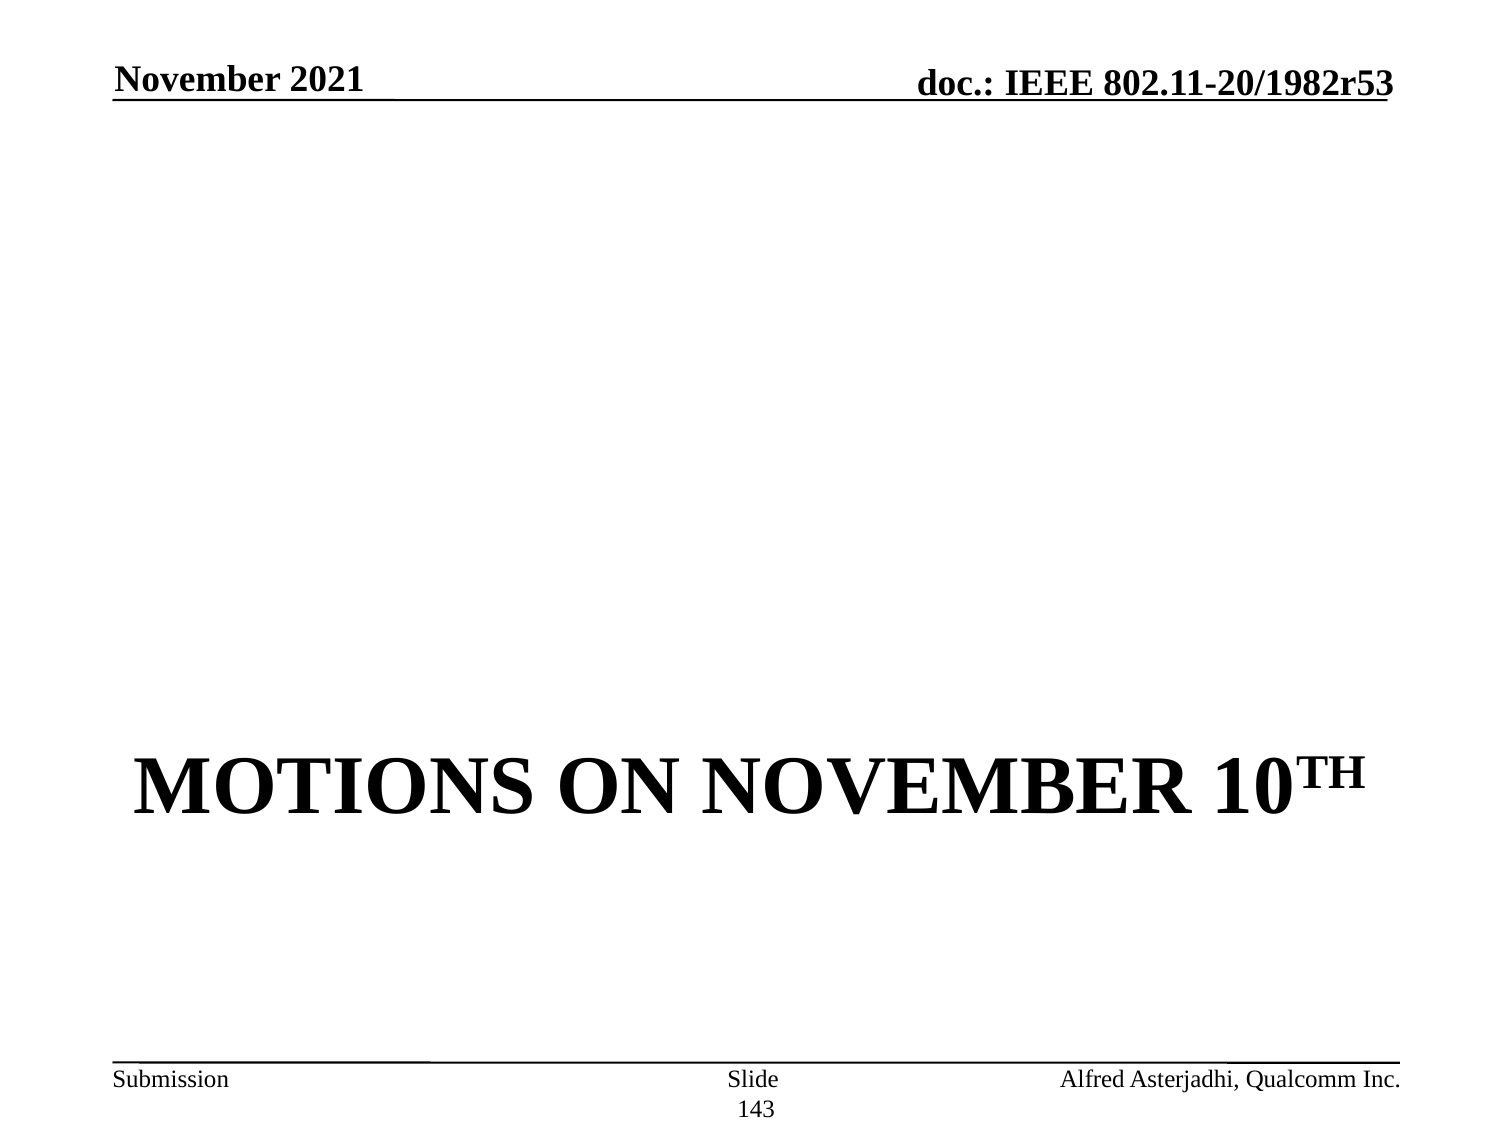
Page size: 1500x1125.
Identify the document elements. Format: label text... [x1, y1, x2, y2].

slide_number Slide 143 [712, 1061, 800, 1123]
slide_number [114, 54, 423, 100]
footer Alfred Asterjadhi, Qualcomm Inc. [878, 1061, 1402, 1093]
title Motions on NOVEMBER 10th [118, 722, 1394, 947]
